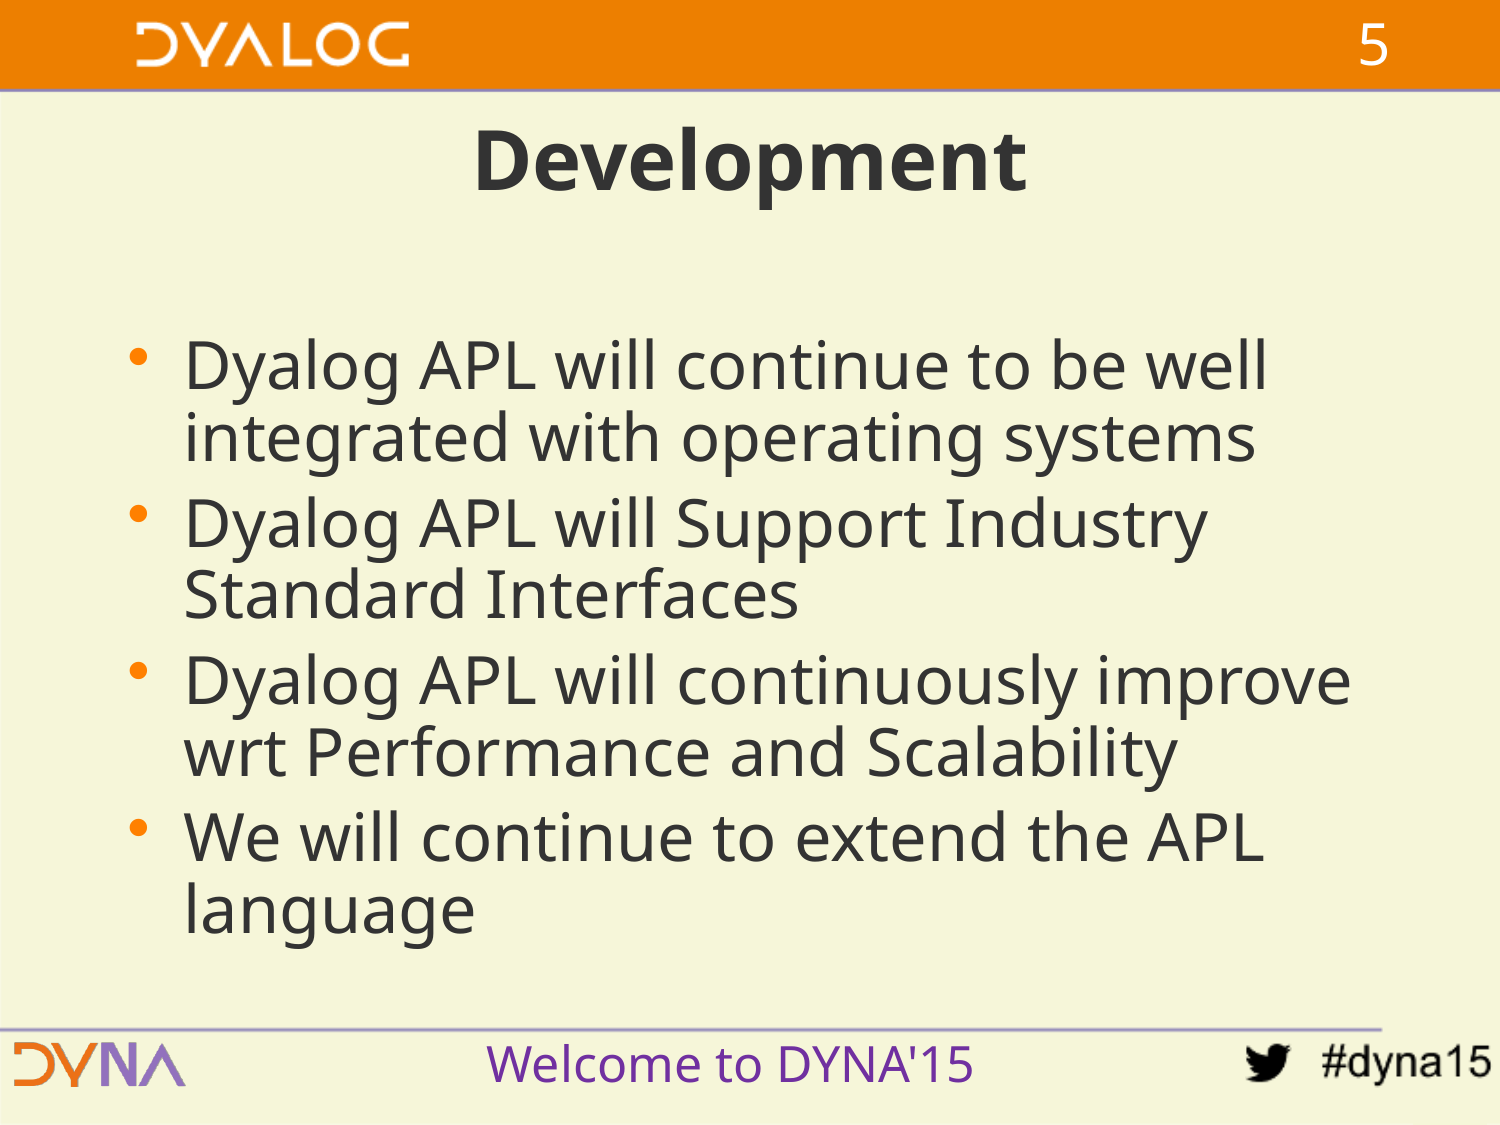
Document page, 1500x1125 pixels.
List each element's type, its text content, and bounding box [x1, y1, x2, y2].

title Development [112, 99, 1388, 288]
footer Welcome to DYNA'15 [249, 1025, 1213, 1100]
list Dyalog APL will continue to be well integrated with operating systems Dyalog APL will Support Industry Standard Interfaces Dyalog APL will continuously improve wrt Performance and Scalability We will continue to extend the APL language [112, 324, 1388, 1000]
picture [0, 0, 1500, 1125]
slide_number 4 [1299, 0, 1406, 75]
